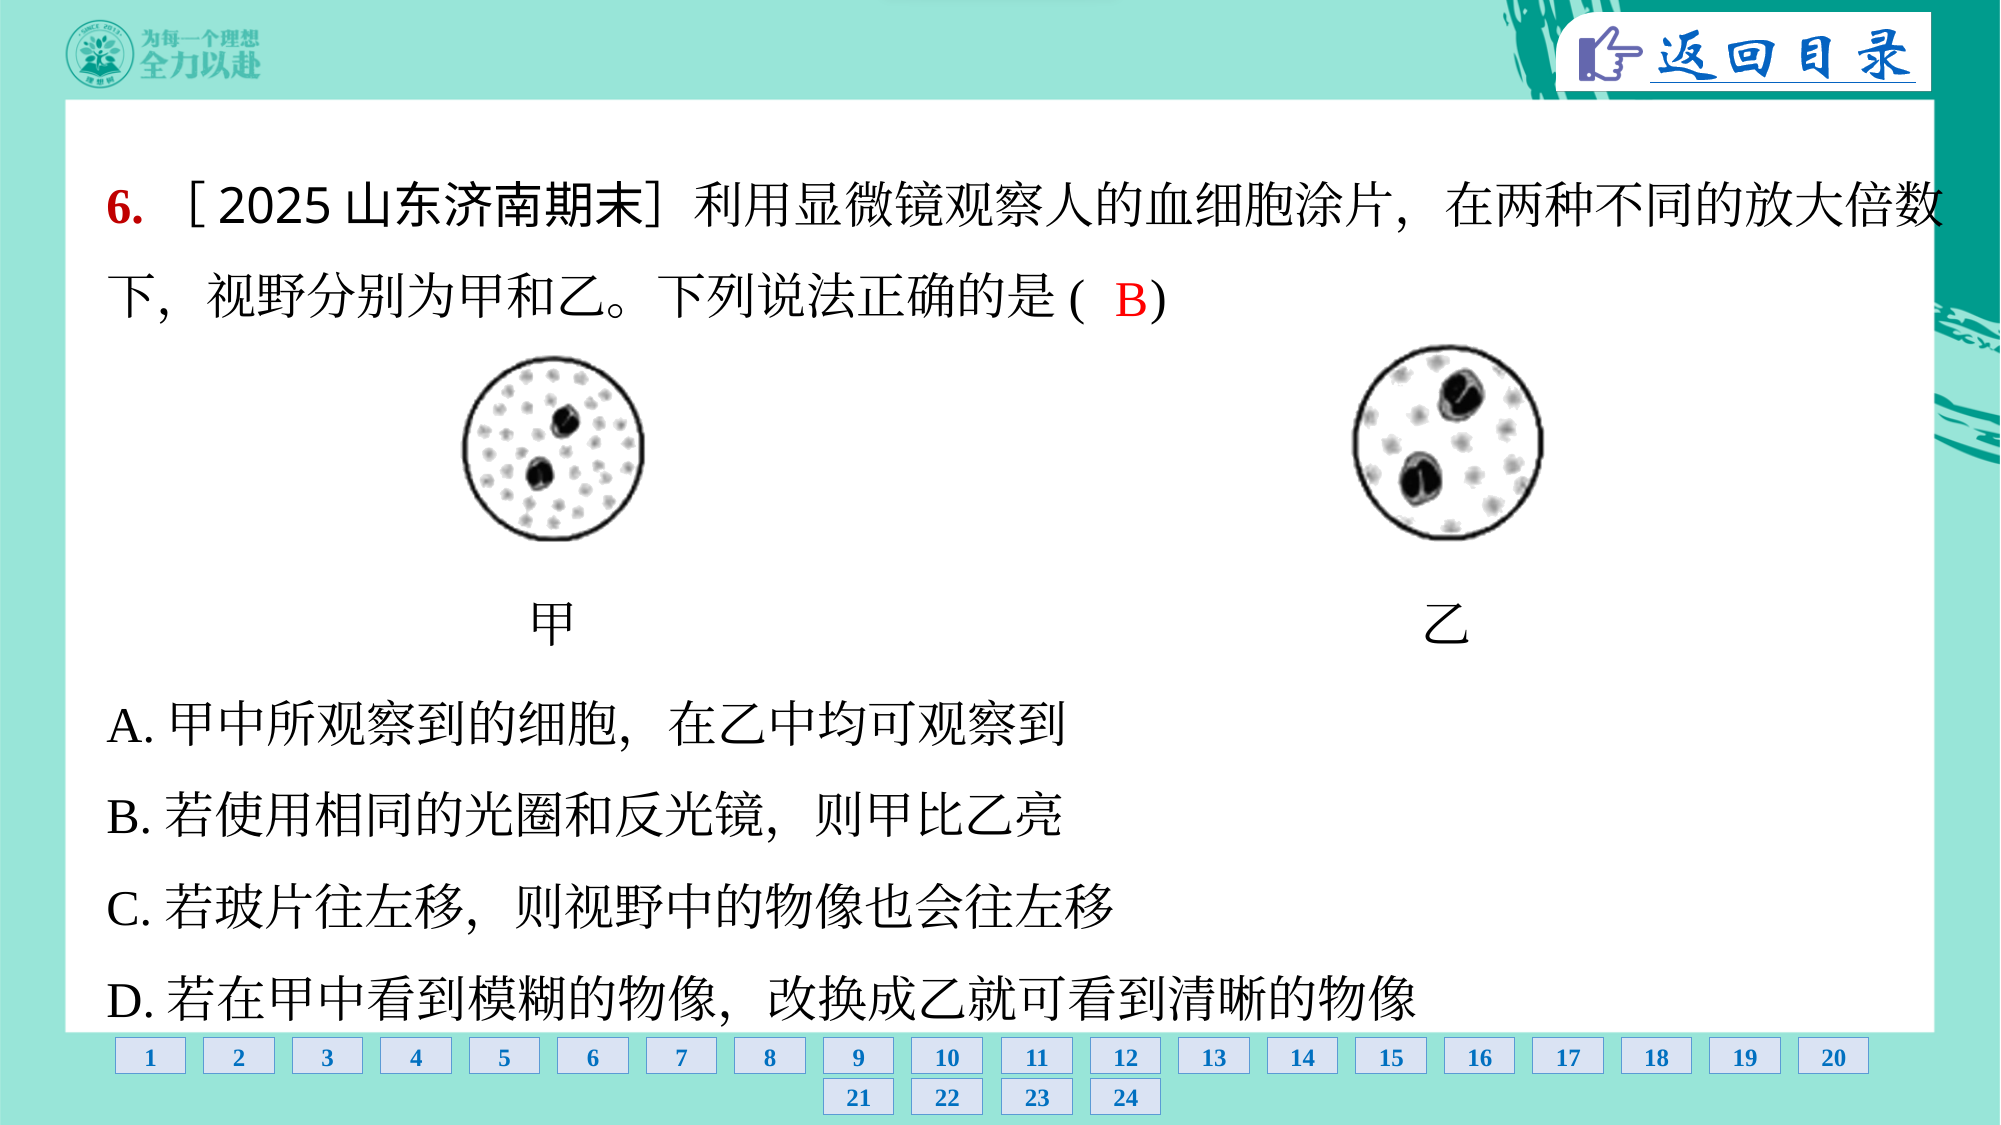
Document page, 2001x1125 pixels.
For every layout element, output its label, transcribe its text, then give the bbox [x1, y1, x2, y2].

text_box 甲 [522, 562, 584, 660]
text_box A.甲中所观察到的细胞，在乙中均可观察到 B.若使用相同的光圈和反光镜，则甲比乙亮 C.若玻片往左移，则视野中的物像也会往左移 D.若在甲中看到模糊的物像，改换成乙就可看到清晰的物像 [106, 660, 1895, 1028]
text_box 6.［2025山东济南期末］利用显微镜观察人的血细胞涂片，在两种不同的放大倍数 下，视野分别为甲和乙。下列说法正确的是( ) [106, 141, 1895, 325]
picture [0, 0, 2000, 1125]
text_box B [1096, 234, 1167, 327]
text_box 乙 [1416, 562, 1478, 660]
